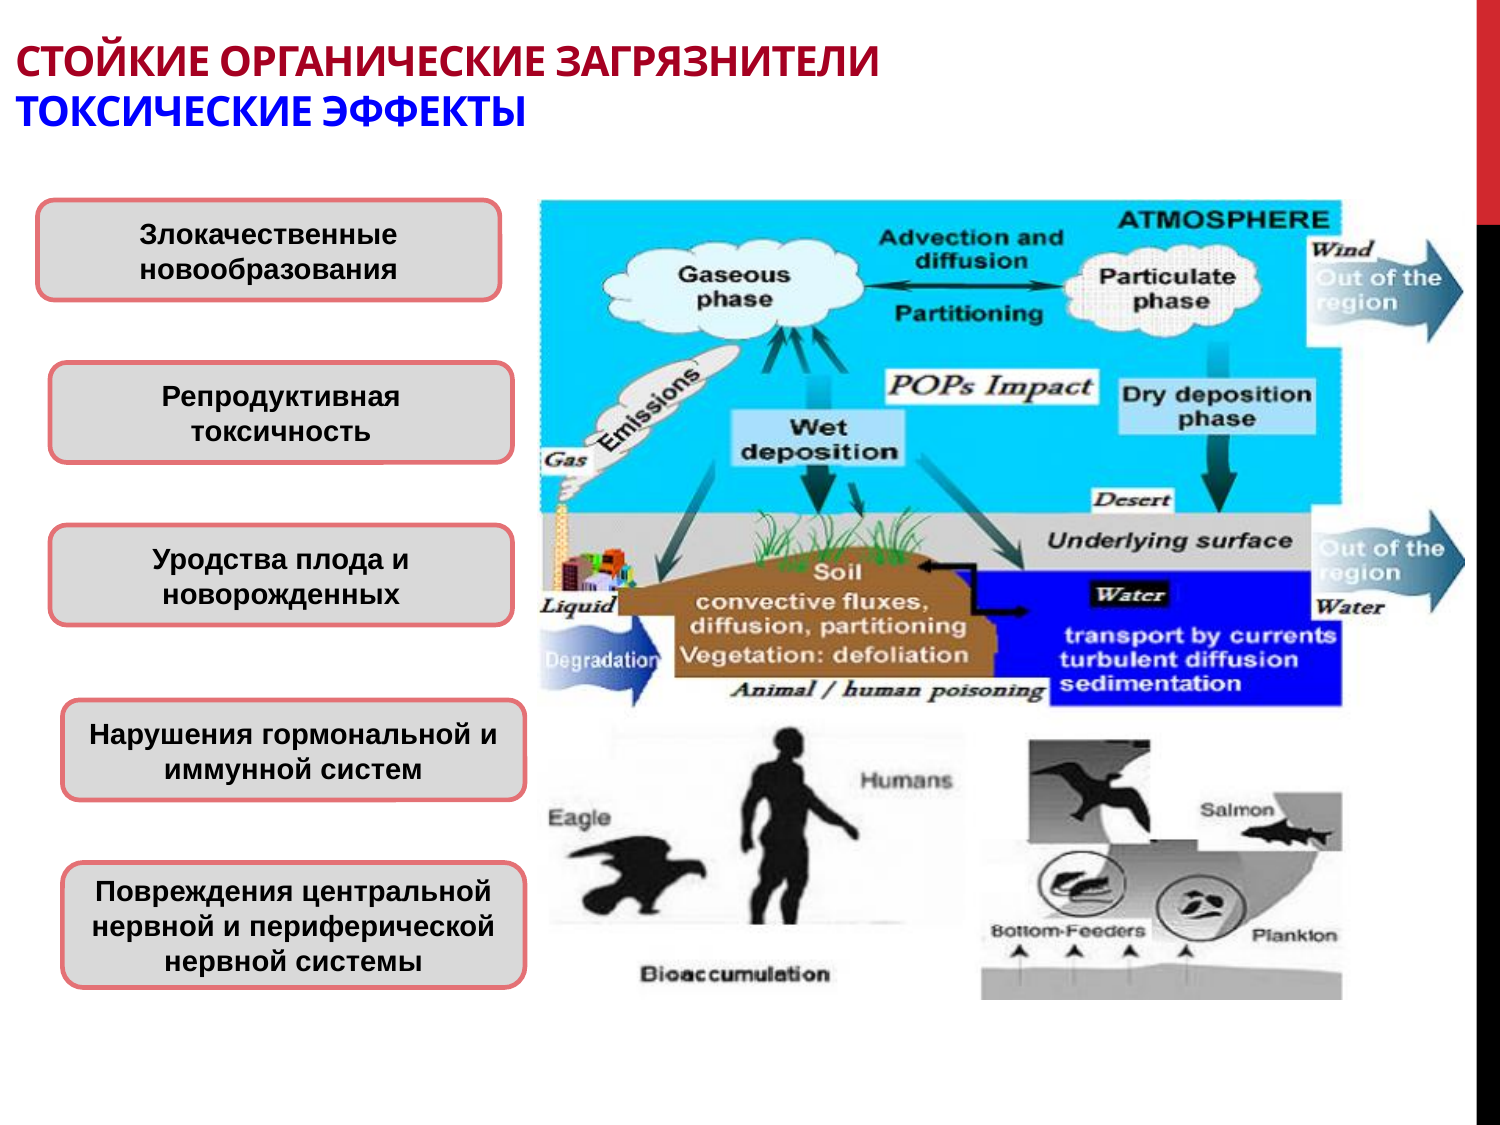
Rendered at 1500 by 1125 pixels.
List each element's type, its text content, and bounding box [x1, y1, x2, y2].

title СТОЙКИЕ ОРГАНИЧЕСКИЕ ЗАГРЯЗНИТЕЛИ Токсические Эффекты [0, 24, 1425, 142]
text_box Повреждения центральной нервной и периферической нервной системы [60, 860, 528, 990]
text_box Уродства плода и новорожденных [47, 522, 515, 628]
text_box Злокачественные новообразования [35, 197, 503, 303]
picture [536, 199, 1465, 1001]
text_box Репродуктивная токсичность [47, 360, 515, 465]
text_box Нарушения гормональной и иммунной систем [60, 697, 528, 803]
